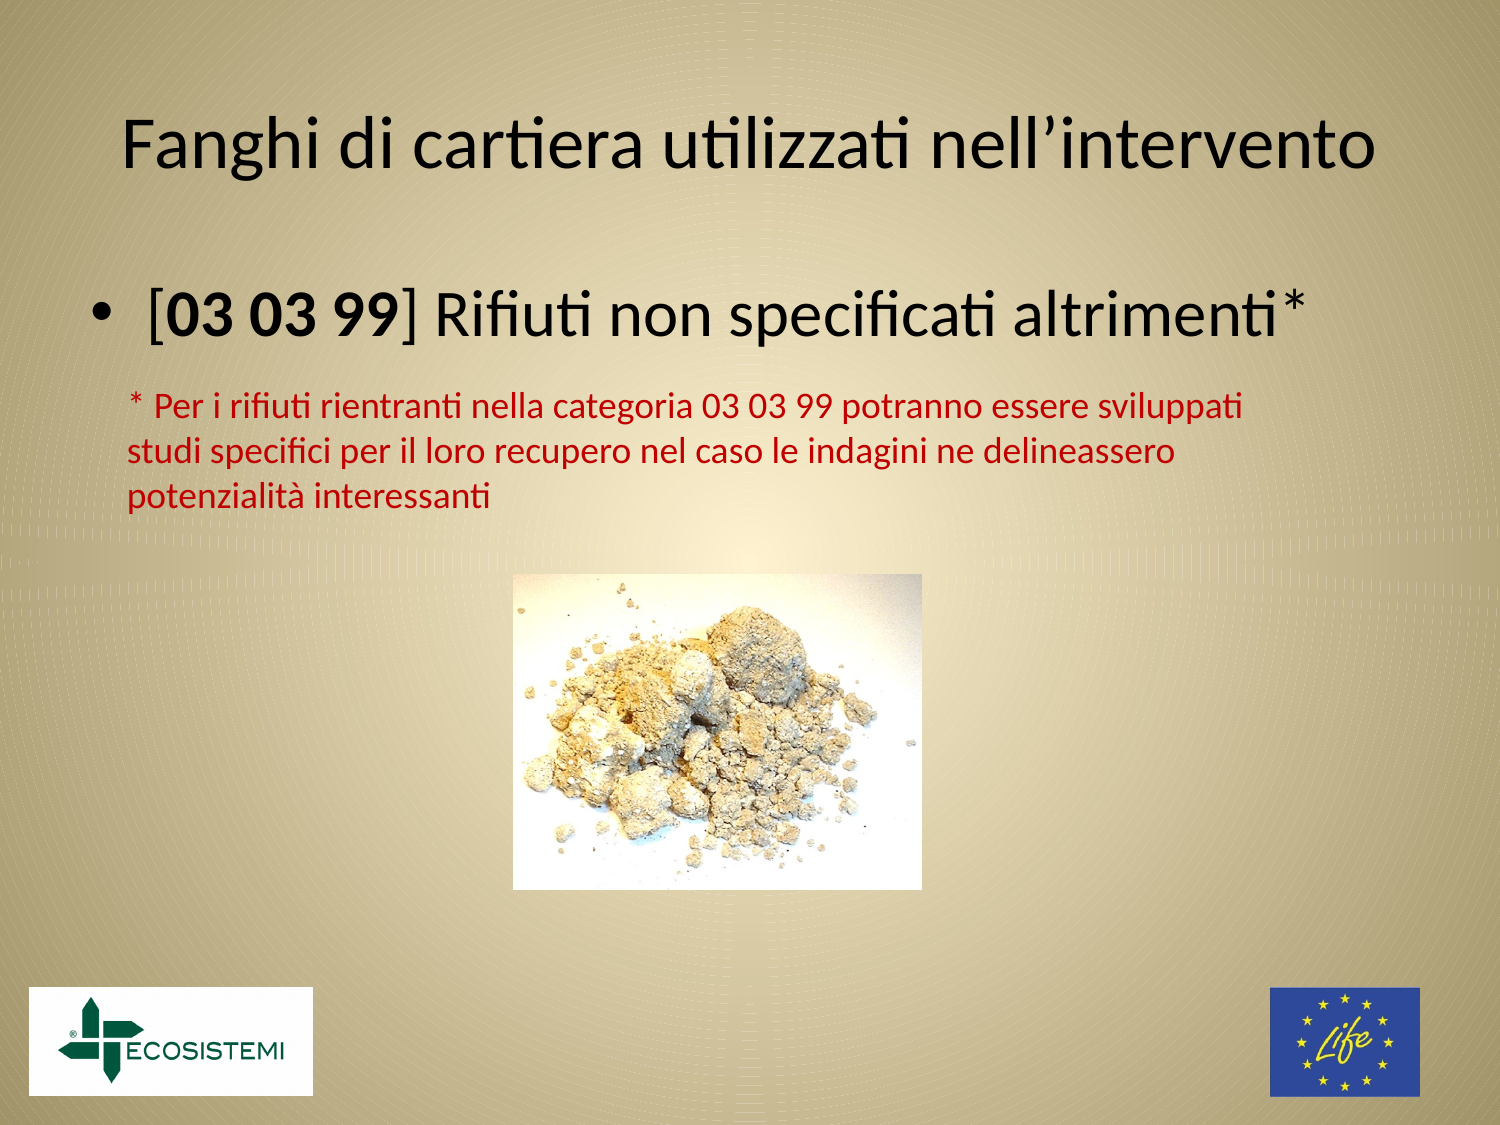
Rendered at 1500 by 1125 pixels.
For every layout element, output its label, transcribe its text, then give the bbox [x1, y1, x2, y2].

picture [1269, 987, 1420, 1097]
picture [513, 573, 922, 891]
title Fanghi di cartiera utilizzati nell’intervento [75, 45, 1425, 233]
text_box * Per i rifiuti rientranti nella categoria 03 03 99 potranno essere sviluppati studi specifici per il loro recupero nel caso le indagini ne delineassero potenzialità interessanti [112, 373, 1341, 524]
list [03 03 99] Rifiuti non specificati altrimenti* [75, 262, 1425, 1005]
picture [29, 987, 314, 1097]
